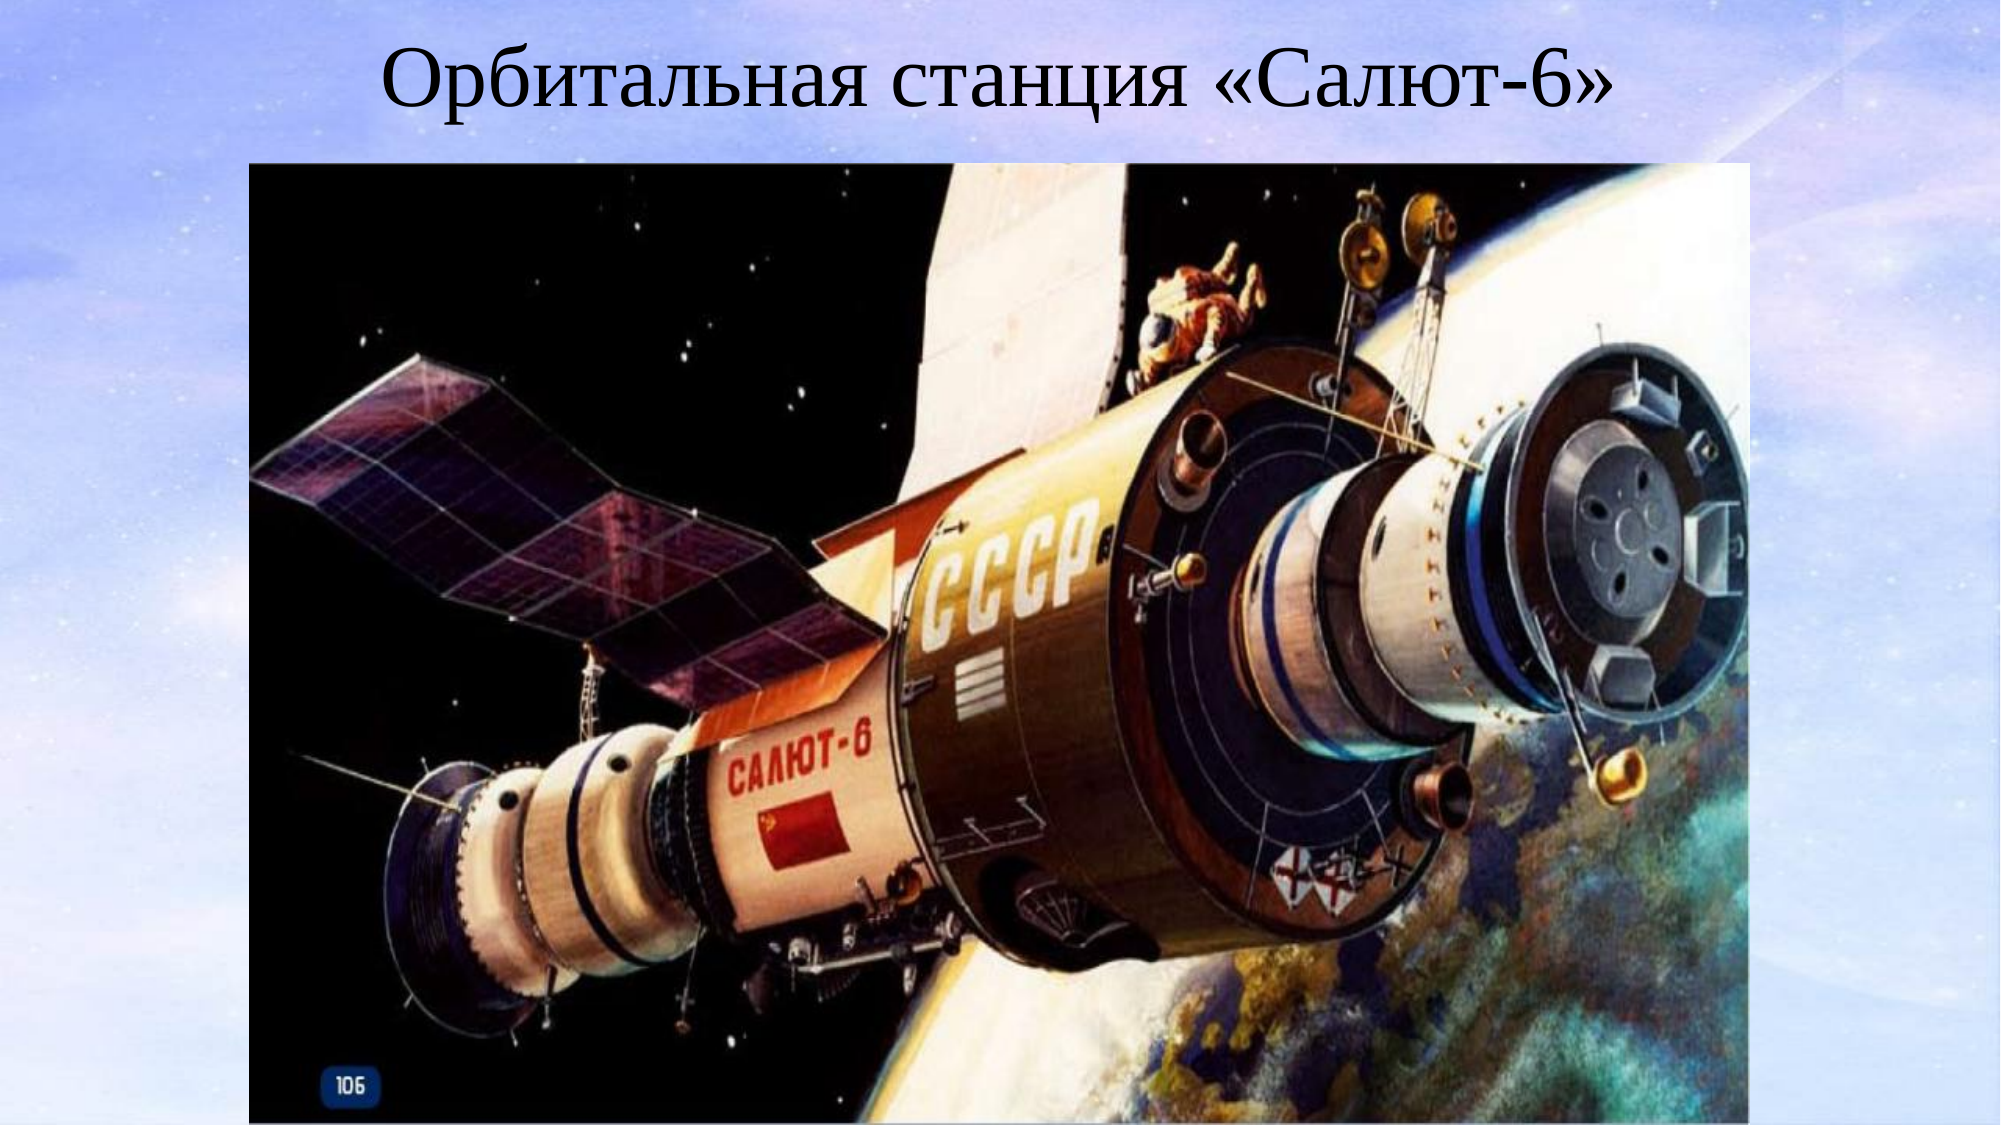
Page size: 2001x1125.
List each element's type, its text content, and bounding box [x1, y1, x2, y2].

title Орбитальная станция «Салют-6» [137, 22, 1863, 240]
picture [0, 0, 2001, 1125]
